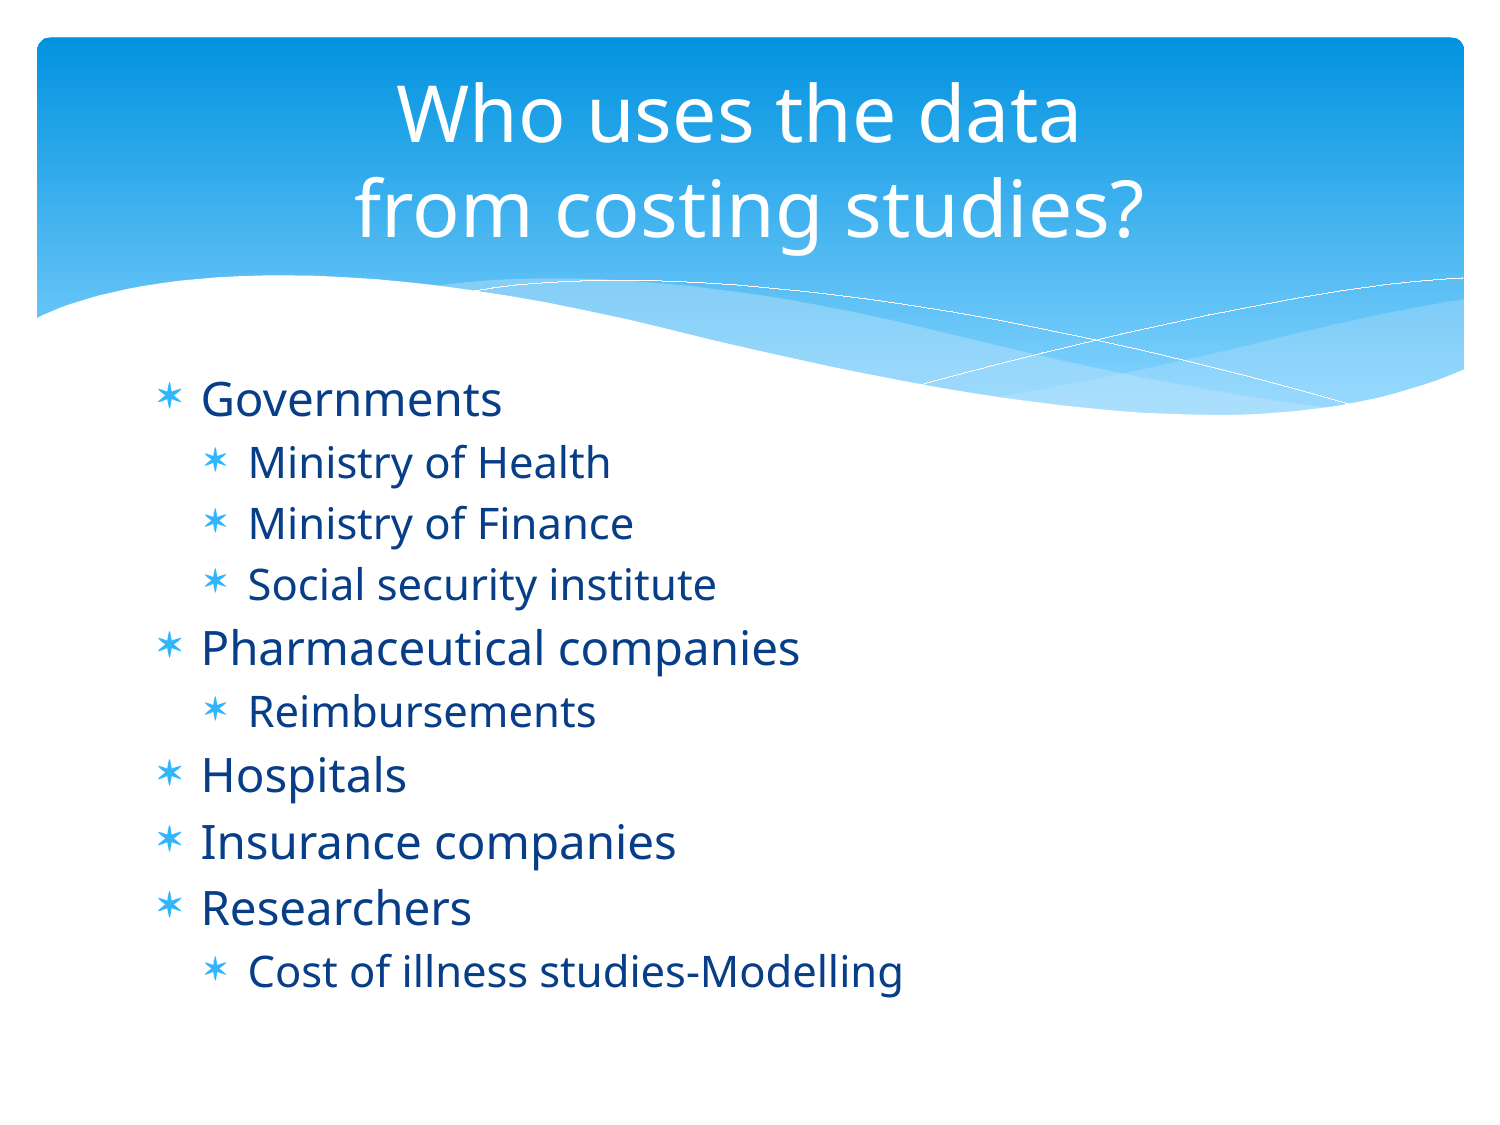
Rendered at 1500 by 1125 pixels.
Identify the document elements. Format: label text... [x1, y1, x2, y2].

list Governments Ministry of Health Ministry of Finance Social security institute Pharmaceutical companies Reimbursements Hospitals Insurance companies Researchers Cost of illness studies-Modelling [143, 361, 1359, 1005]
title Who uses the data from costing studies? [75, 55, 1425, 261]
